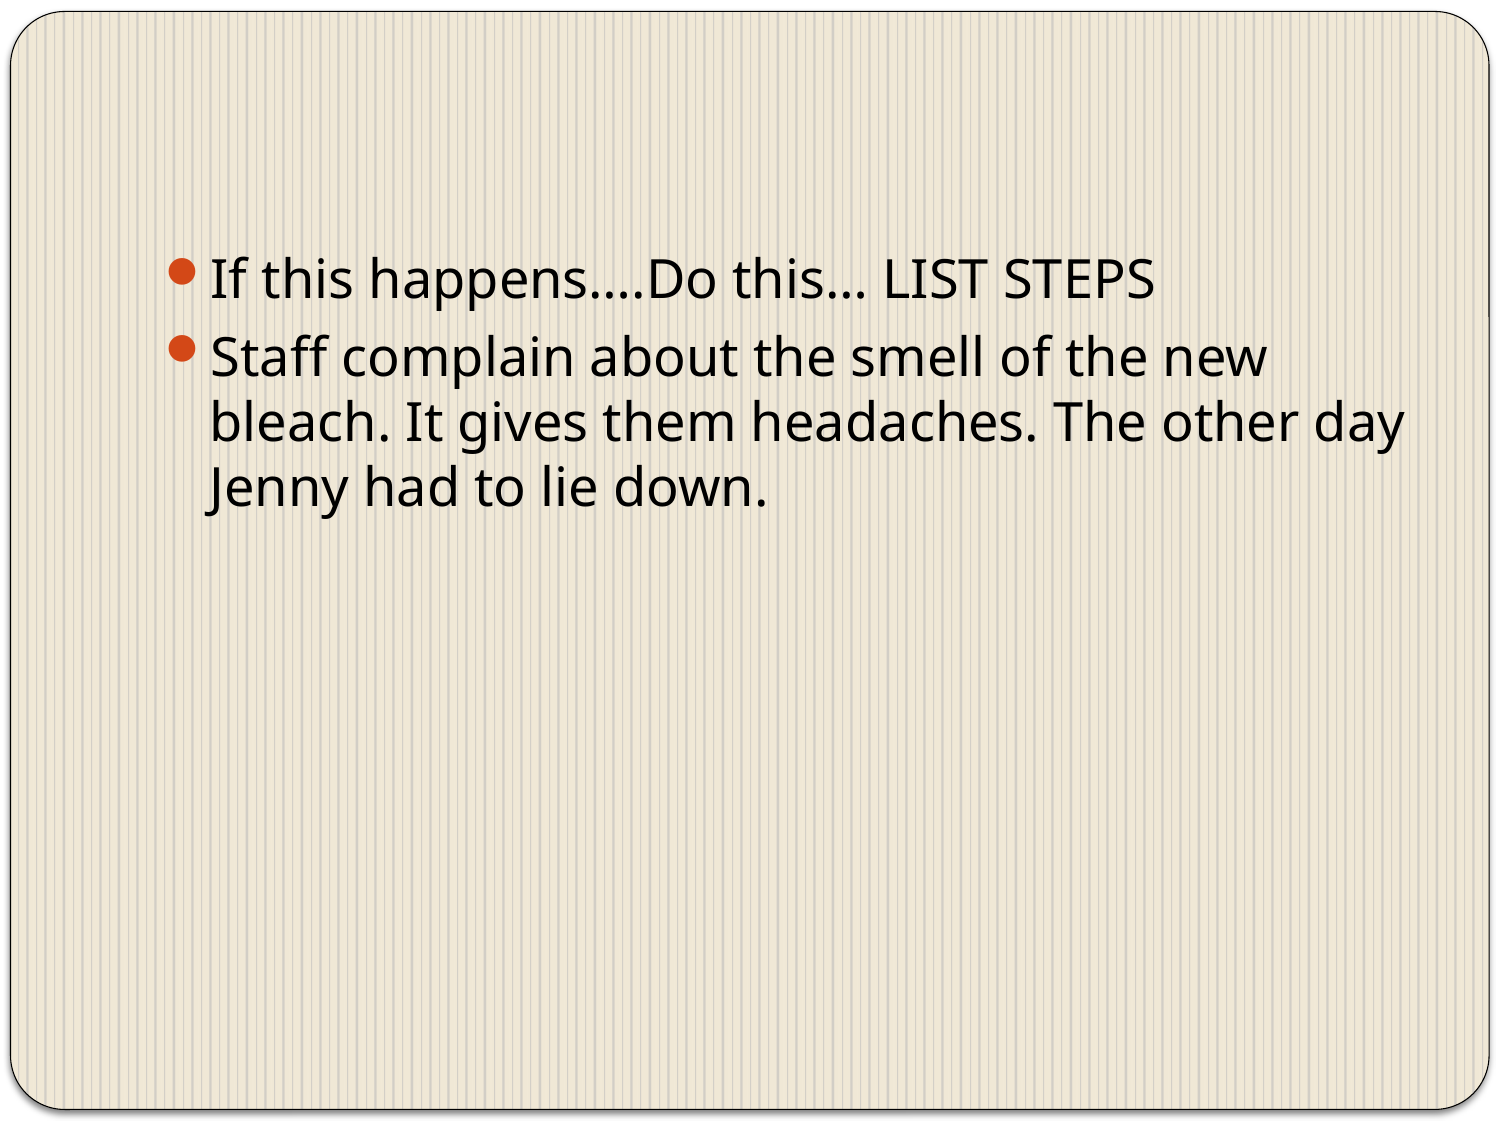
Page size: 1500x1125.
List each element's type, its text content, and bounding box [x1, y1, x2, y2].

list If this happens….Do this… LIST STEPS Staff complain about the smell of the new bleach. It gives them headaches. The other day Jenny had to lie down. [150, 237, 1425, 988]
